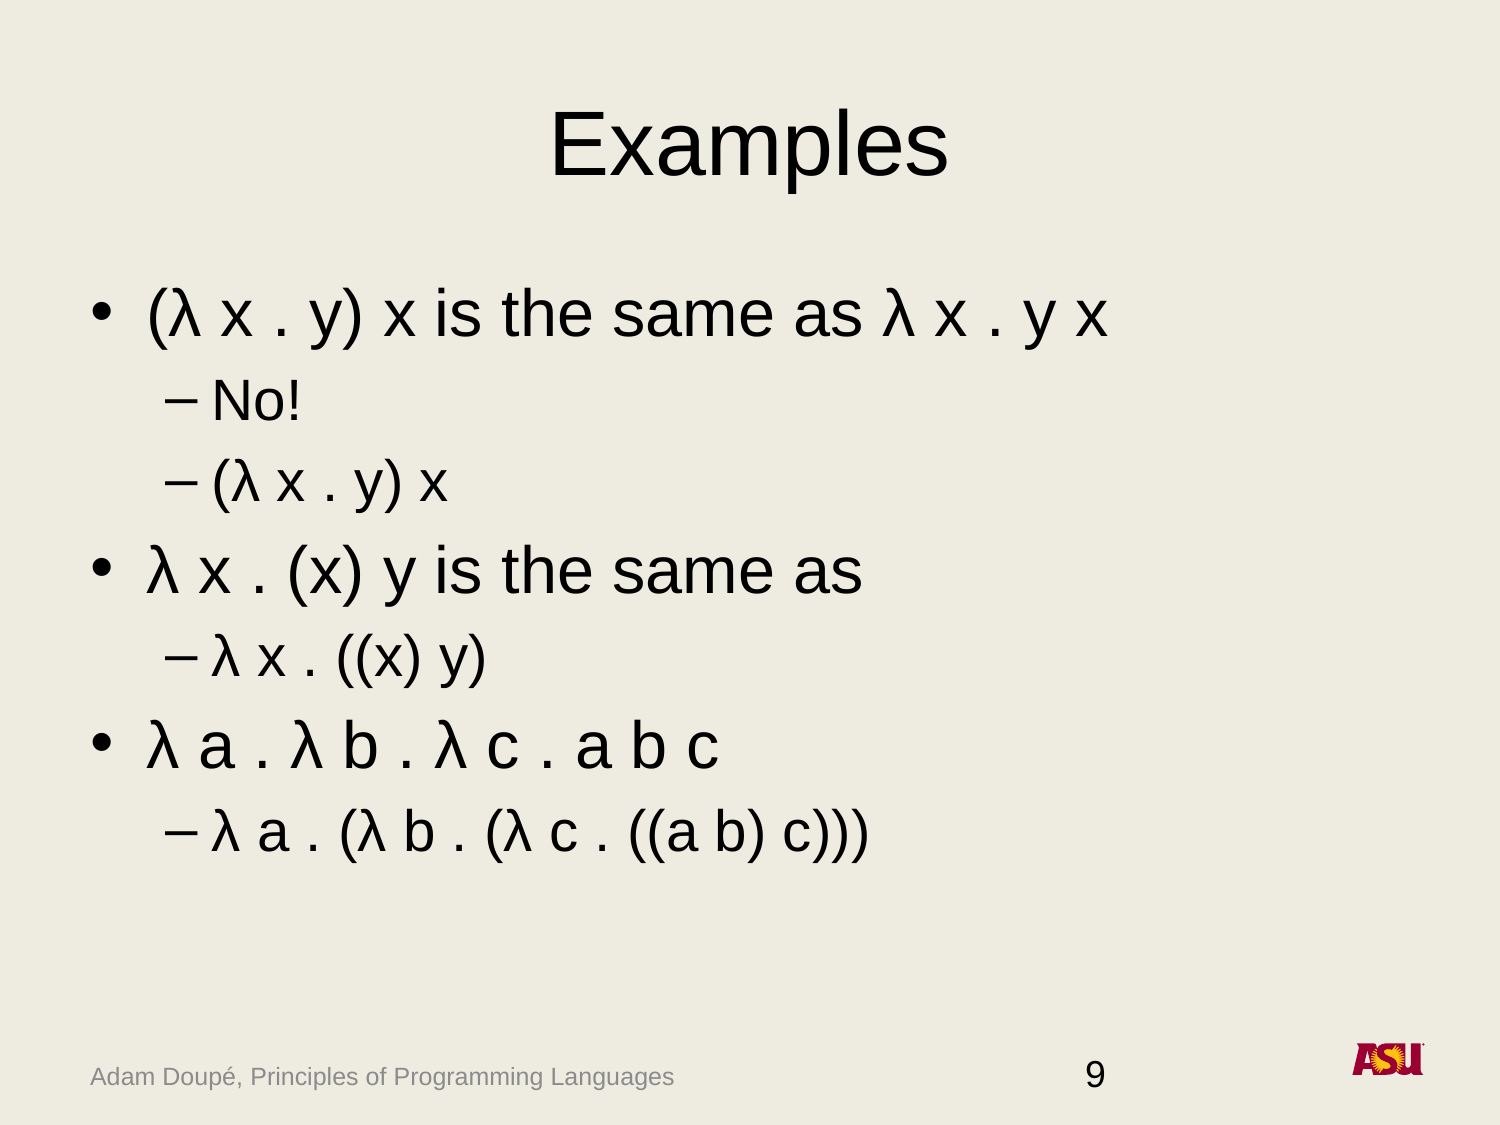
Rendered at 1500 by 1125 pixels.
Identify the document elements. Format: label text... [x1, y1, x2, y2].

slide_number 9 [1070, 1042, 1421, 1103]
title Examples [75, 45, 1425, 233]
list (λ x . y) x is the same as λ x . y x No! (λ x . y) x λ x . (x) y is the same as λ x . ((x) y) λ a . λ b . λ c . a b c λ a . (λ b . (λ c . ((a b) c))) [75, 262, 1425, 1005]
